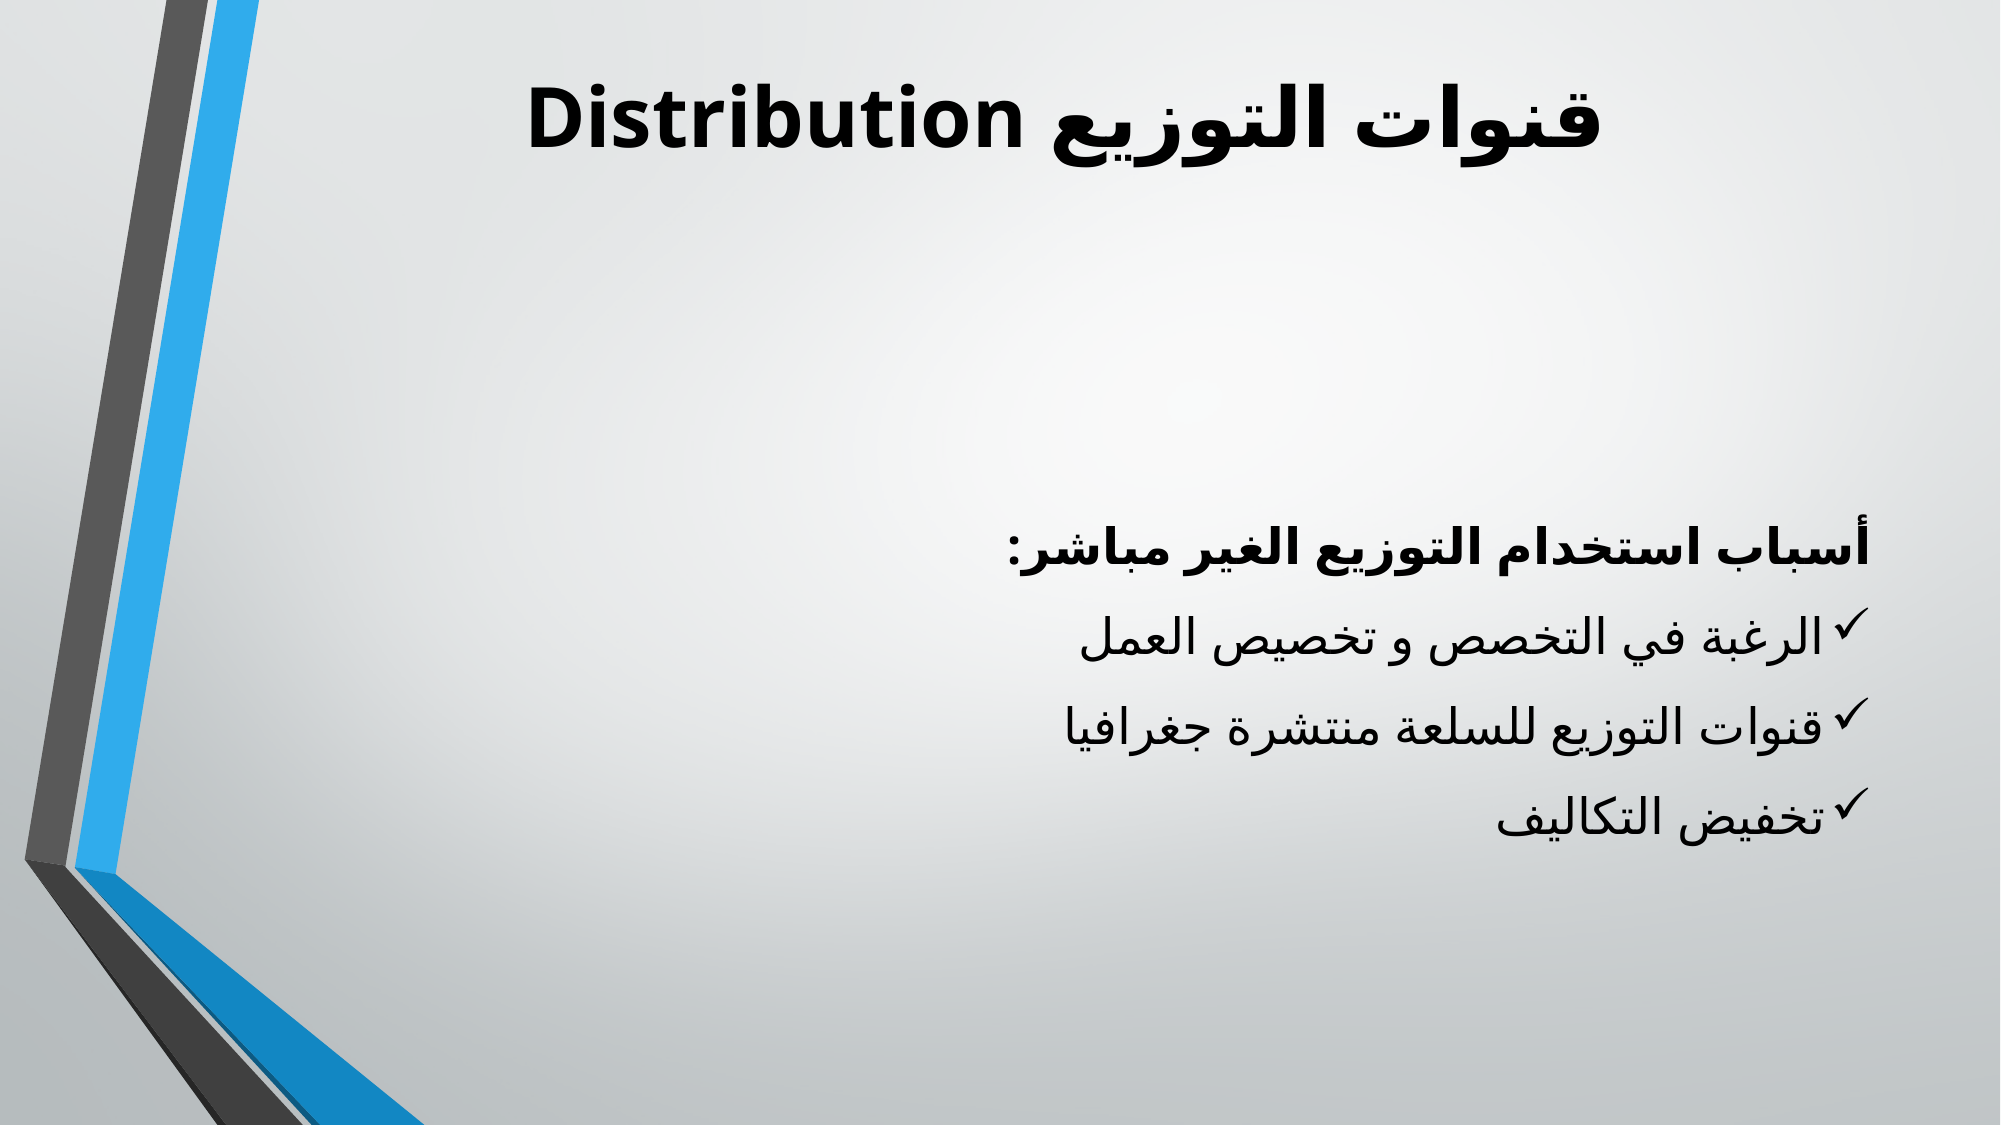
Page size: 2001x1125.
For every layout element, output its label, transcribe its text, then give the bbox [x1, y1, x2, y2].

title قنوات التوزيع Distribution [243, 0, 1887, 204]
list أسباب استخدام التوزيع الغير مباشر: الرغبة في التخصص و تخصيص العمل قنوات التوزيع للسلعة منتشرة جغرافيا تخفيض التكاليف [243, 204, 1887, 1125]
